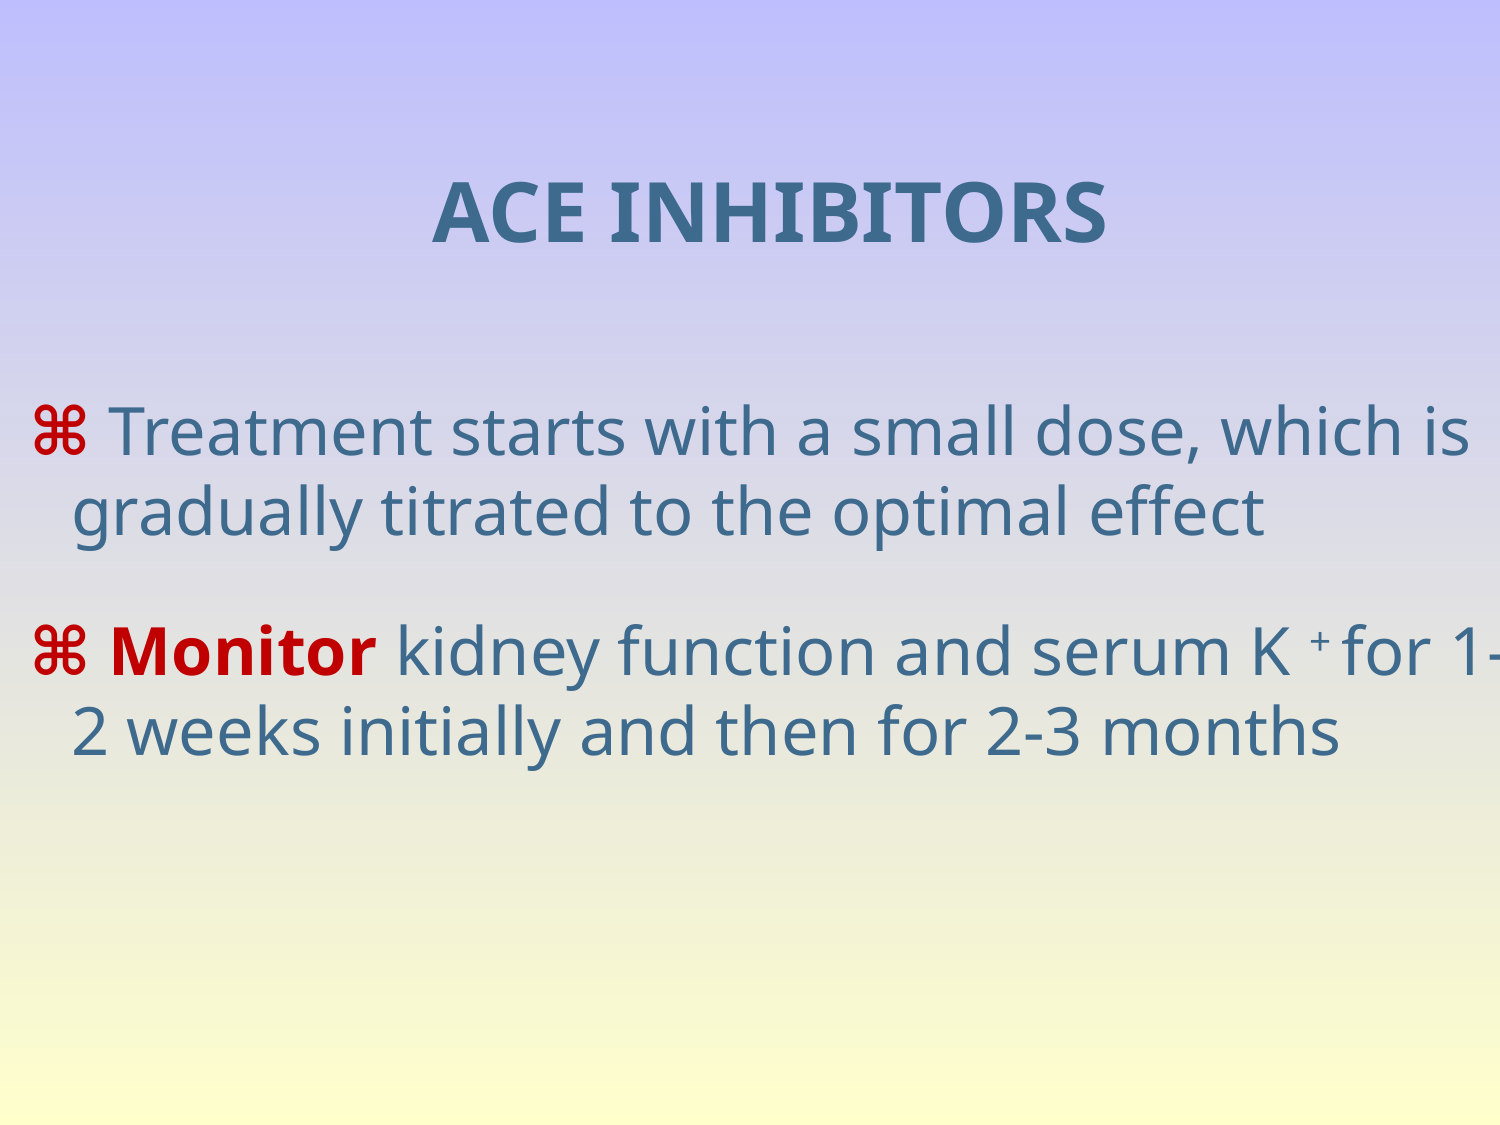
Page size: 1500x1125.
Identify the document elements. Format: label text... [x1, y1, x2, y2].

text_box ACE INHIBITORS ⌘ Treatment starts with a small dose, which is gradually titrated to the optimal effect ⌘ Monitor kidney function and serum K + for 1-2 weeks initially and then for 2-3 months [0, 0, 1500, 1125]
